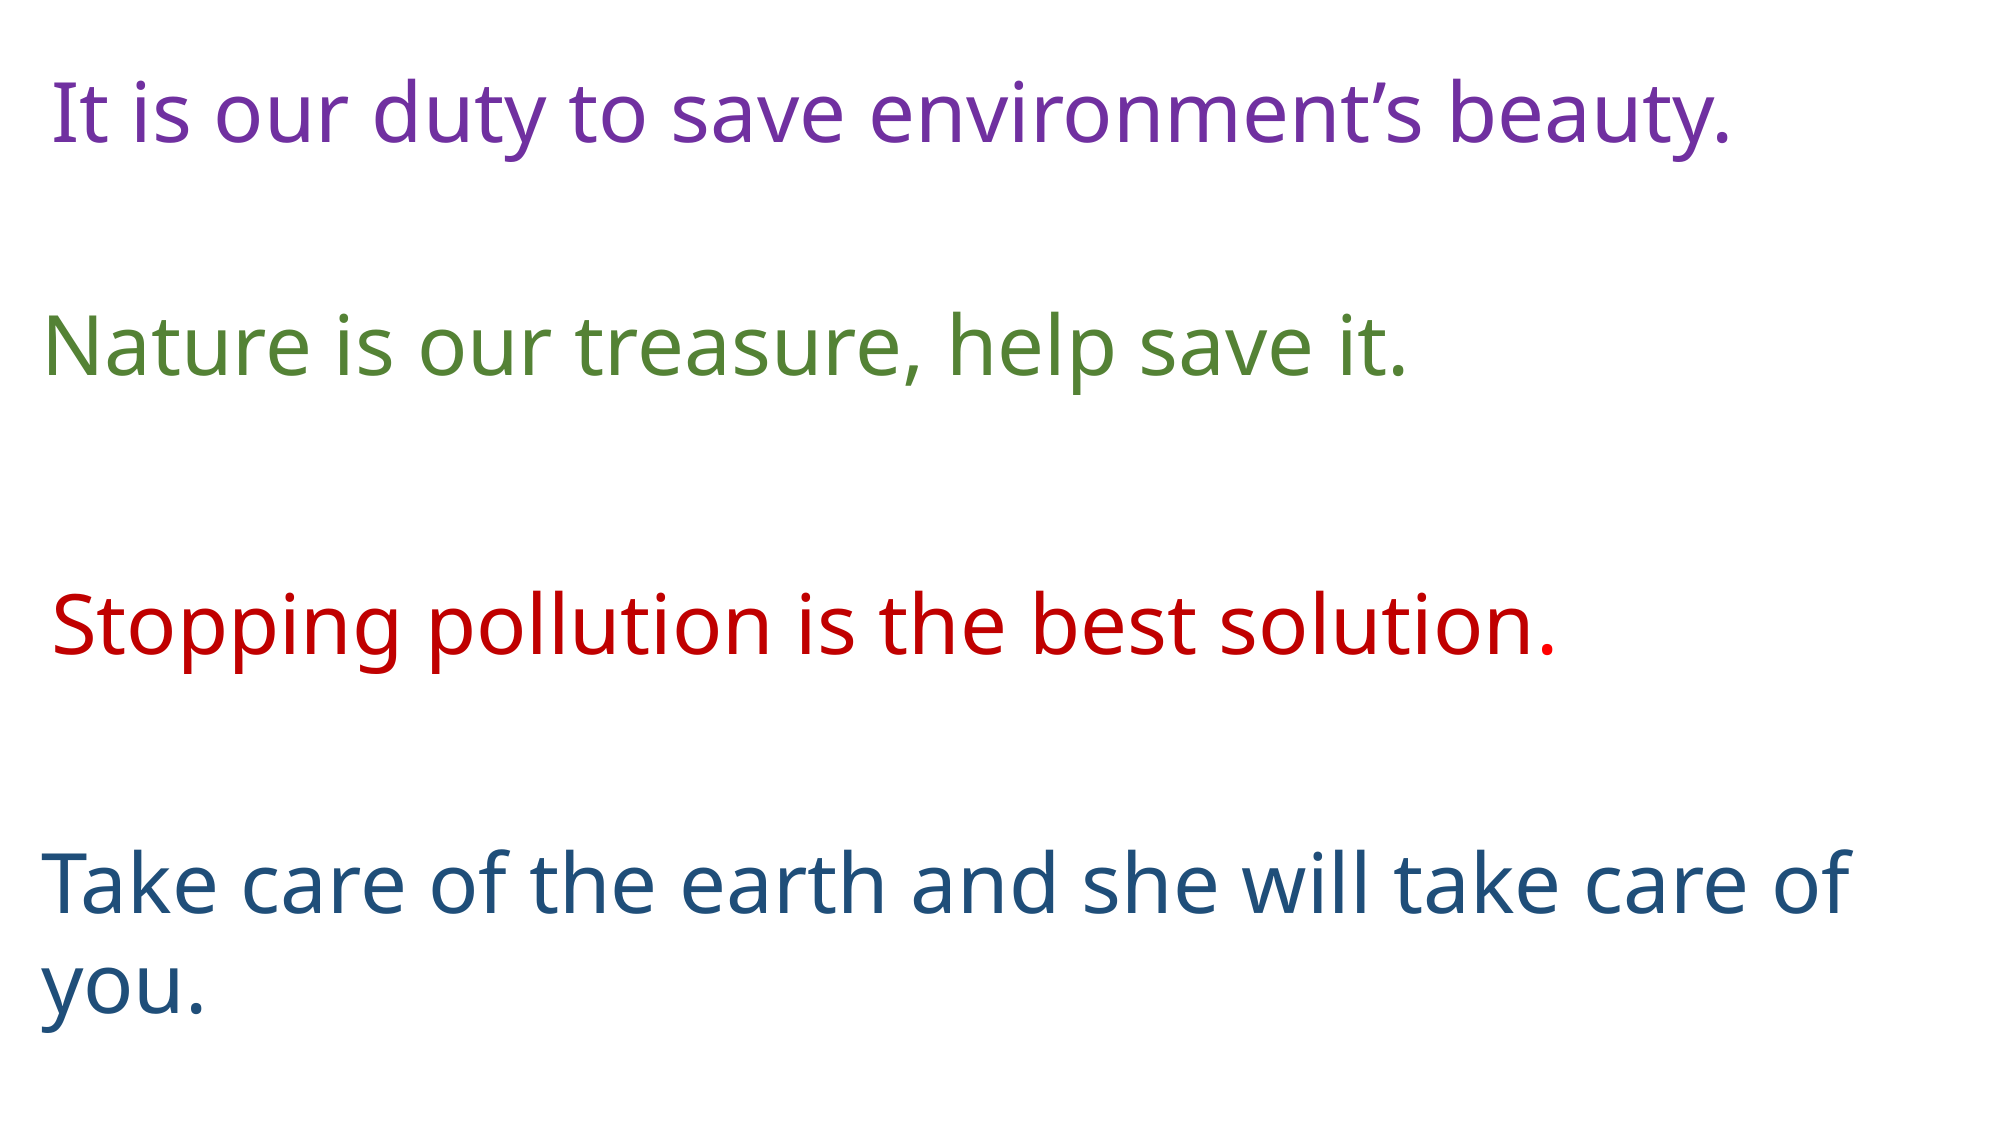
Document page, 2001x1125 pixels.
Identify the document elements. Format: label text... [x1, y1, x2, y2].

text_box Nature is our treasure, help save it. [26, 284, 1605, 400]
text_box Stopping pollution is the best solution. [36, 564, 1733, 680]
text_box It is our duty to save environment’s beauty. [36, 51, 1880, 167]
text_box Take care of the earth and she will take care of you. [26, 823, 1974, 1038]
